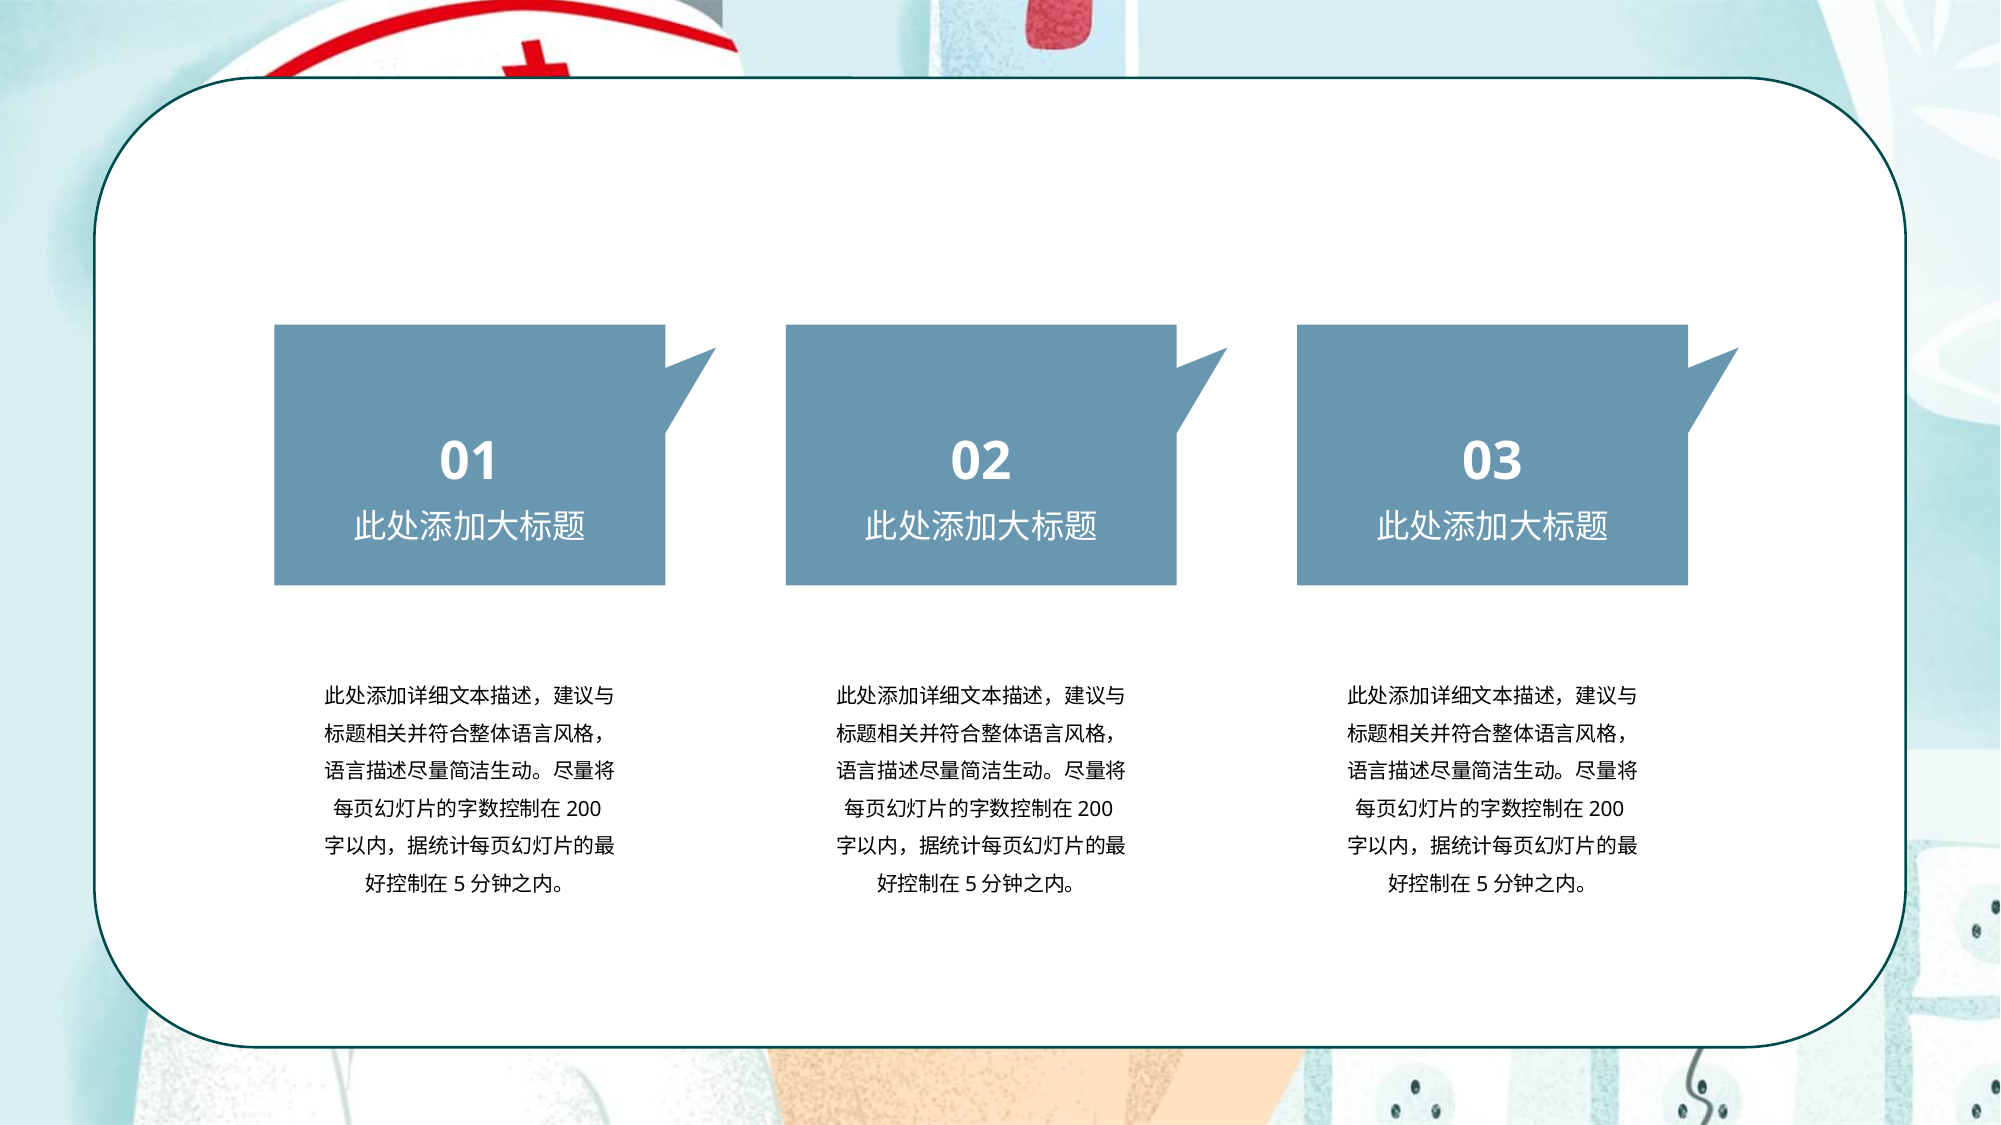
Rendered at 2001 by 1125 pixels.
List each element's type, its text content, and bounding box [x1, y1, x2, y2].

text_box [784, 534, 1178, 587]
text_box 02 [765, 386, 1197, 534]
text_box [1296, 323, 1742, 400]
text_box 01 [254, 386, 686, 534]
text_box 此处添加详细文本描述，建议与标题相关并符合整体语言风格，语言描述尽量简洁生动。尽量将每页幻灯片的字数控制在200字以内，据统计每页幻灯片的最好控制在5分钟之内。 [309, 663, 631, 903]
text_box 此处添加大标题 [850, 497, 1113, 553]
text_box [273, 534, 667, 587]
text_box [784, 323, 1230, 401]
picture [0, 0, 2001, 1125]
text_box [93, 76, 1907, 1049]
text_box [273, 323, 719, 401]
text_box 此处添加大标题 [338, 497, 602, 553]
text_box 此处添加详细文本描述，建议与标题相关并符合整体语言风格，语言描述尽量简洁生动。尽量将每页幻灯片的字数控制在200字以内，据统计每页幻灯片的最好控制在5分钟之内。 [820, 663, 1142, 903]
text_box [1296, 534, 1690, 587]
text_box 03 [1276, 386, 1709, 534]
text_box 此处添加详细文本描述，建议与标题相关并符合整体语言风格，语言描述尽量简洁生动。尽量将每页幻灯片的字数控制在200字以内，据统计每页幻灯片的最好控制在5分钟之内。 [1331, 663, 1654, 903]
text_box 此处添加大标题 [1361, 497, 1624, 553]
